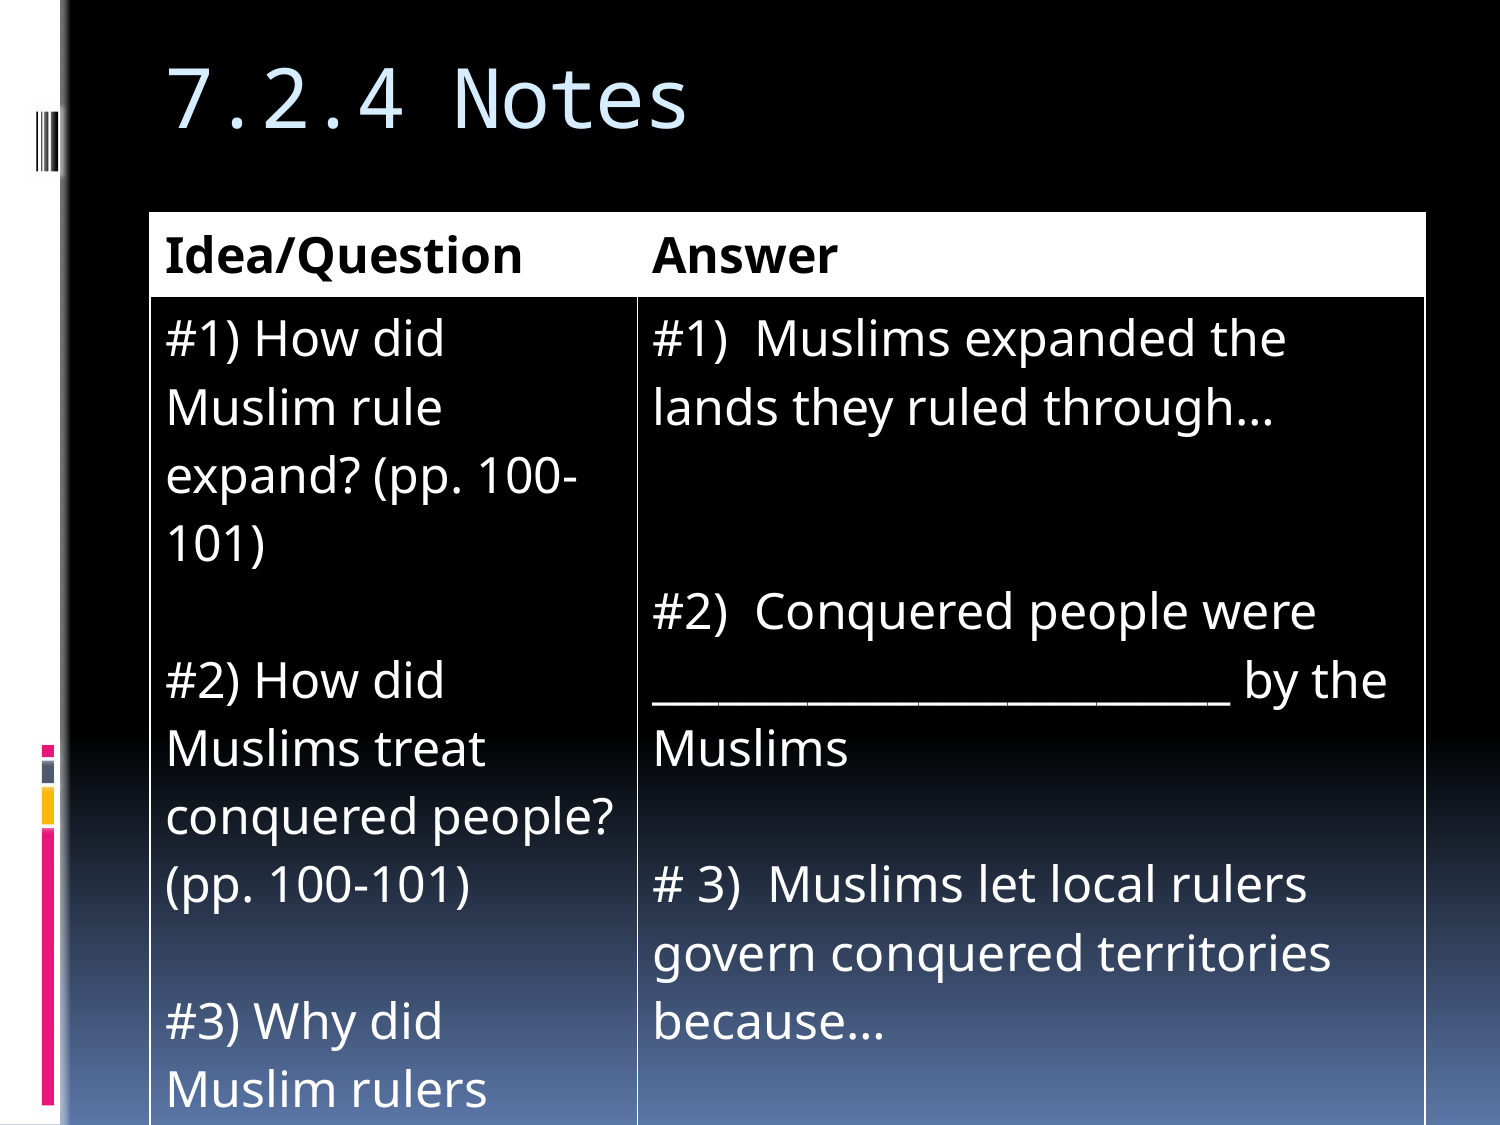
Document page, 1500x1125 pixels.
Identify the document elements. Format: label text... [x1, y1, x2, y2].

table_header Answer [638, 213, 1424, 295]
table_cell #1) How did Muslim rule expand? (pp. 100-101) #2) How did Muslims treat conquered people? (pp. 100-101) #3) Why did Muslim rulers choose local leaders to govern conquered territories? (pp. 114-115) [151, 297, 637, 1125]
title 7.2.4 Notes [150, 37, 1425, 212]
table_cell #1) Muslims expanded the lands they ruled through… #2) Conquered people were __________________________ by the Muslims # 3) Muslims let local rulers govern conquered territories because… [638, 297, 1424, 1125]
table_header Idea/Question [151, 213, 638, 295]
